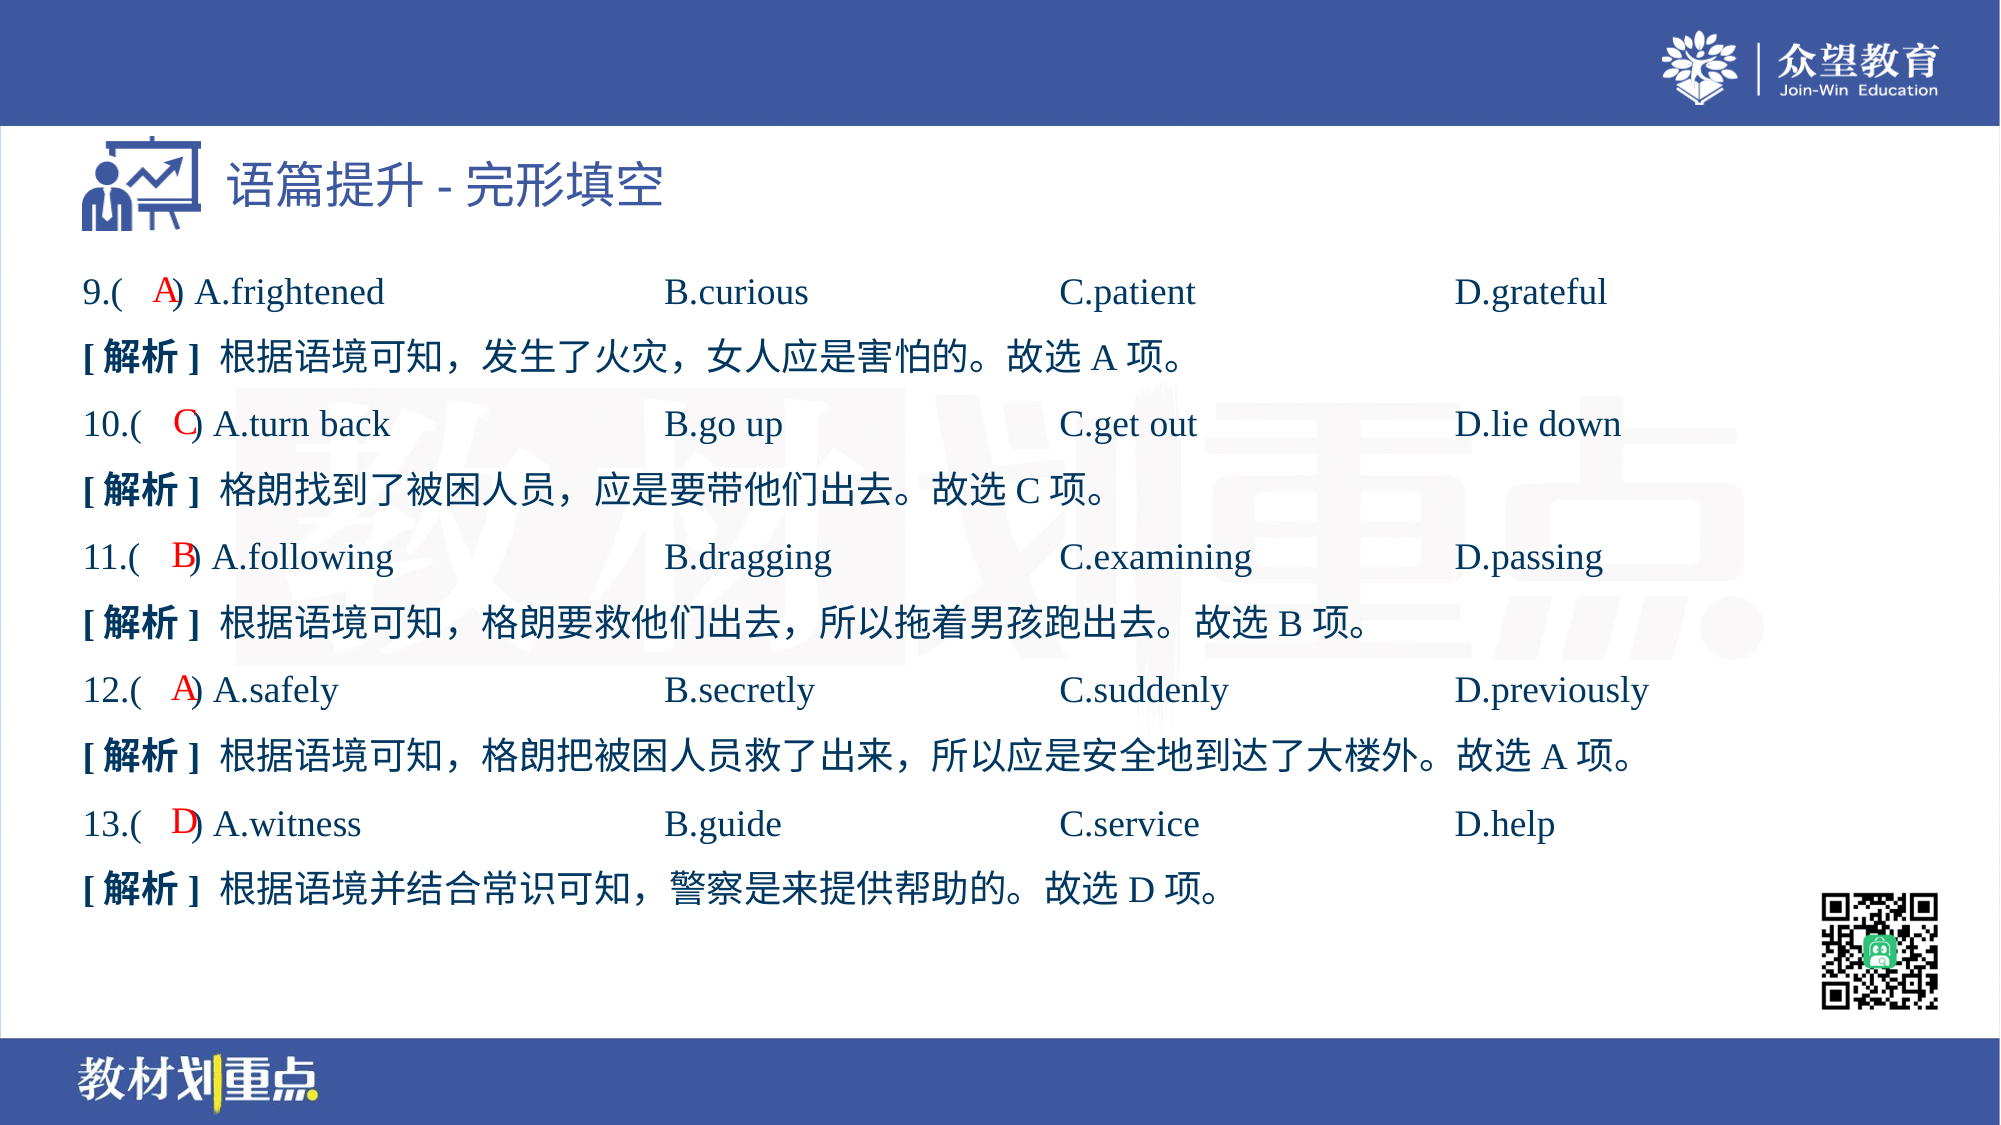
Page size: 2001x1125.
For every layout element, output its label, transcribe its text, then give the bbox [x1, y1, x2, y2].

text_box C [159, 377, 212, 436]
text_box A [157, 643, 212, 702]
text_box 10.( ) A.turn back B.go up C.get out D.lie down [82, 379, 1817, 438]
text_box [解析] 根据语境可知，发生了火灾，女人应是害怕的。故选A项。 [82, 313, 1817, 371]
text_box 11.( ) A.following B.dragging C.examining D.passing [82, 512, 1817, 571]
text_box [解析] 根据语境并结合常识可知，警察是来提供帮助的。故选D项。 [82, 845, 1817, 904]
text_box D [157, 776, 212, 835]
text_box 13.( ) A.witness B.guide C.service D.help [82, 778, 1817, 837]
text_box [解析] 格朗找到了被困人员，应是要带他们出去。故选C项。 [82, 446, 1817, 504]
text_box 9.( ) A.frightened B.curious C.patient D.grateful [82, 247, 1817, 306]
text_box [解析] 根据语境可知，格朗把被困人员救了出来，所以应是安全地到达了大楼外。故选A项。 [82, 712, 1817, 770]
text_box A [138, 245, 193, 304]
text_box [解析] 根据语境可知，格朗要救他们出去，所以拖着男孩跑出去。故选B项。 [82, 579, 1817, 637]
picture [0, 0, 2000, 1125]
text_box B [157, 510, 211, 569]
text_box 12.( ) A.safely B.secretly C.suddenly D.previously [82, 645, 1817, 704]
